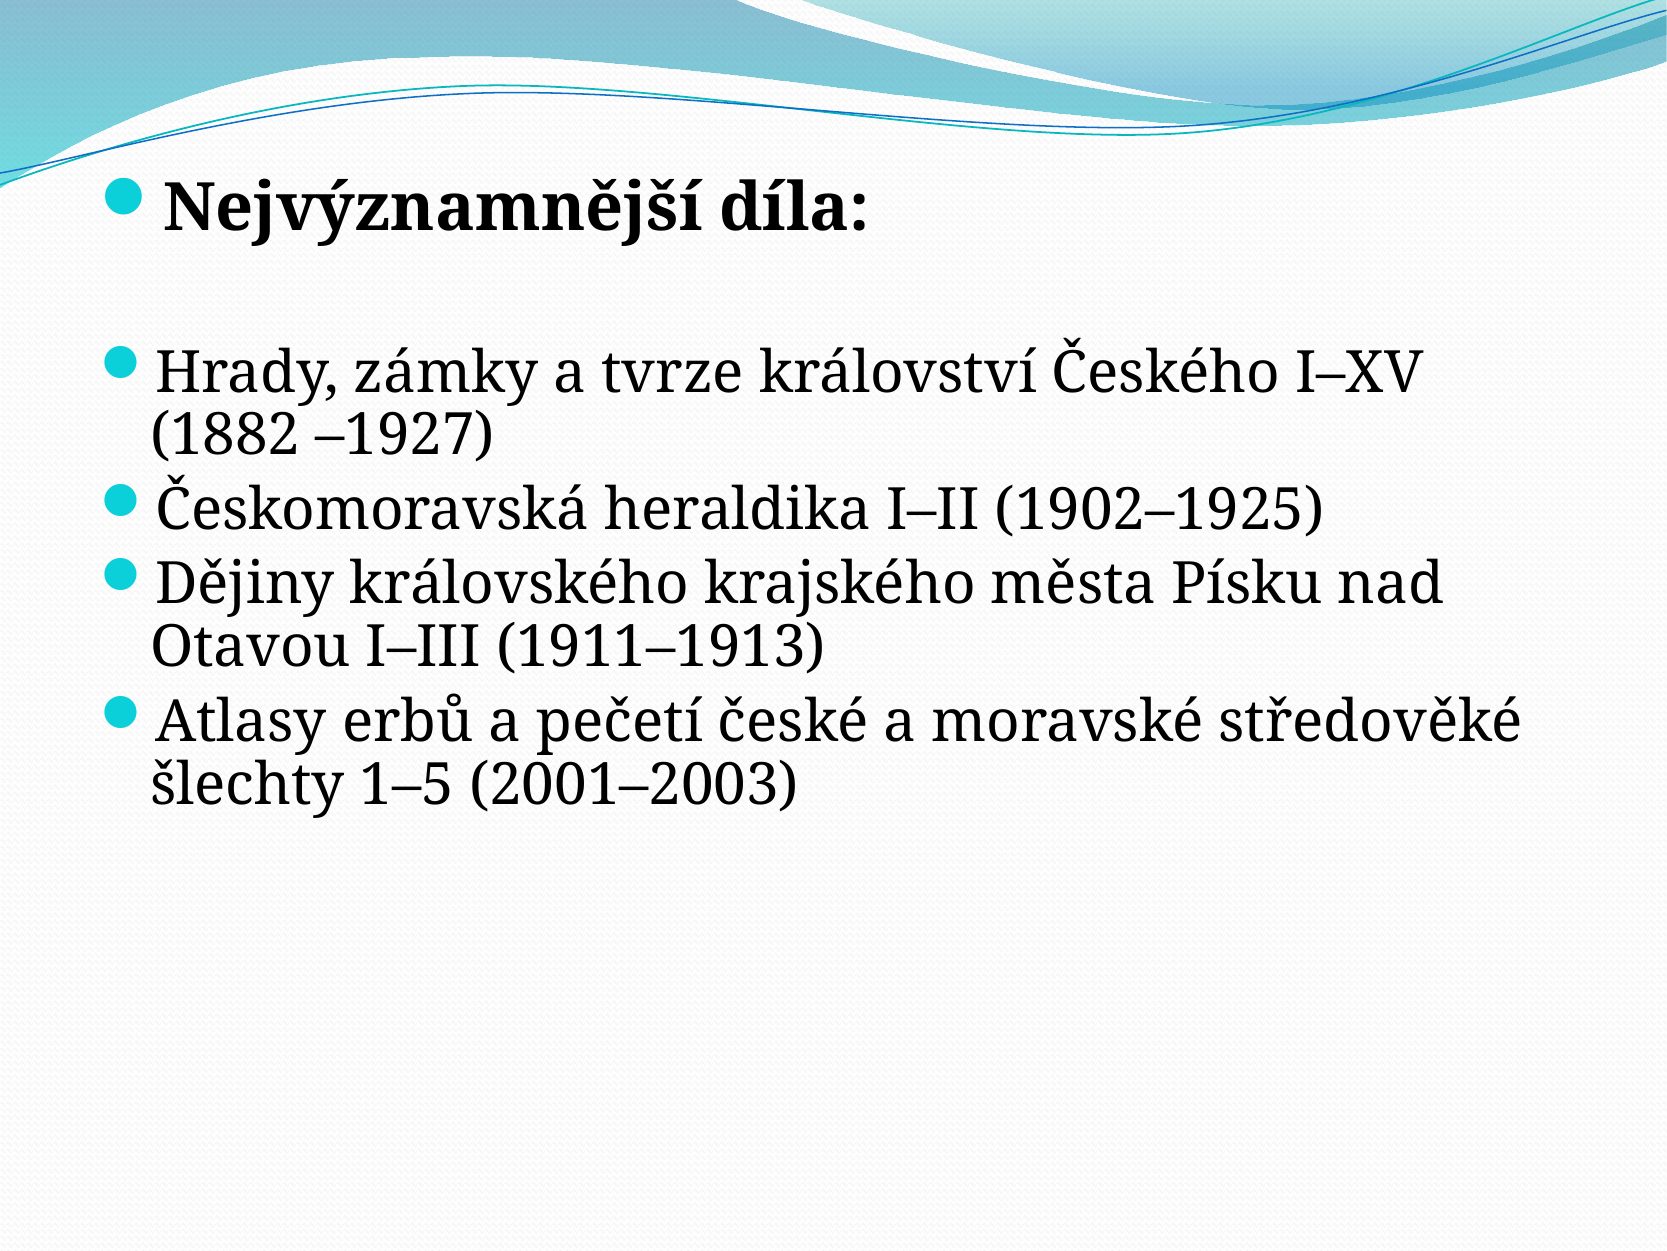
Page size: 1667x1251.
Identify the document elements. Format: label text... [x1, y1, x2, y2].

title [83, 128, 1584, 164]
list Nejvýznamnější díla: Hrady, zámky a tvrze království Českého I–XV (1882 –1927) Českomoravská heraldika I–II (1902–1925) Dějiny královského krajského města Písku nad Otavou I–III (1911–1913) Atlasy erbů a pečetí české a moravské středověké šlechty 1–5 (2001–2003) [83, 164, 1584, 1153]
